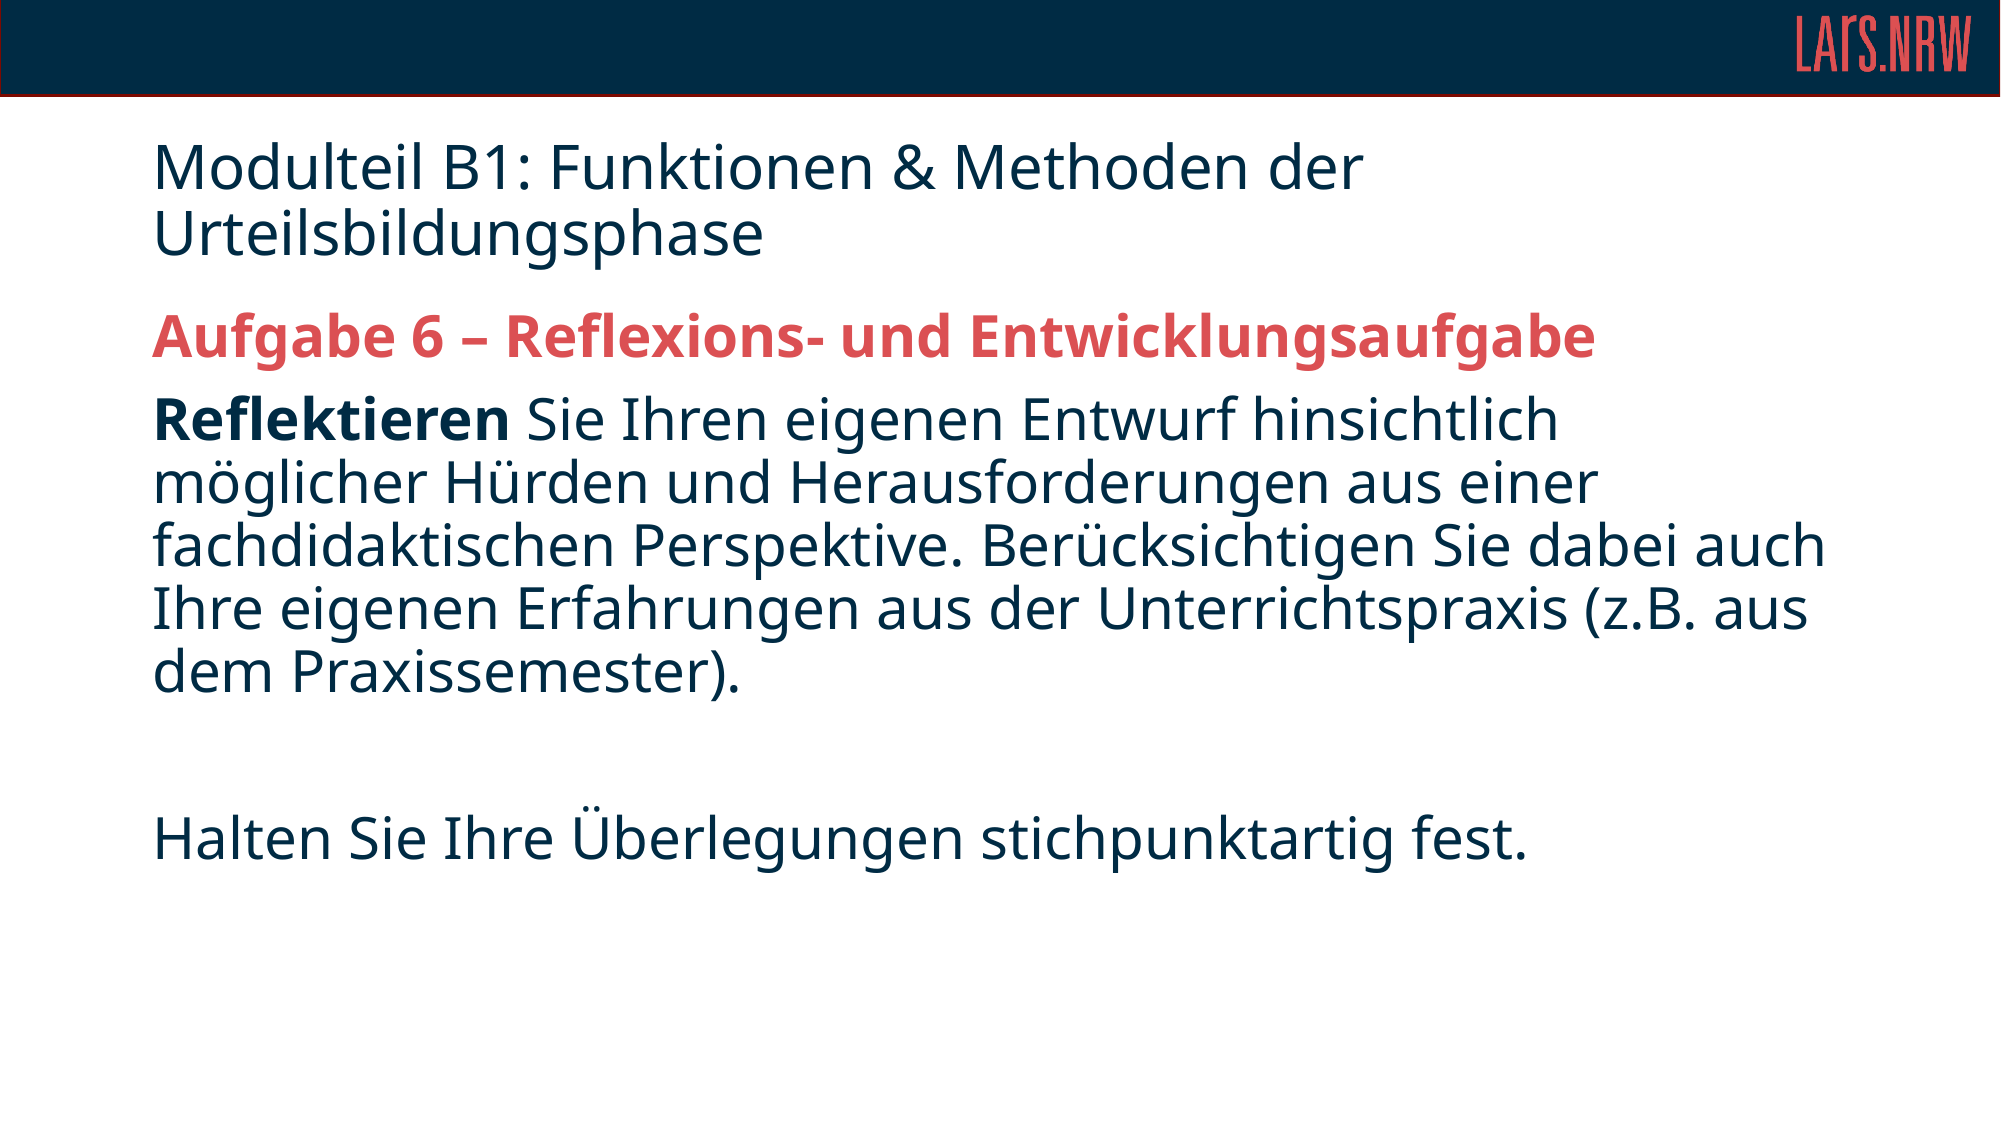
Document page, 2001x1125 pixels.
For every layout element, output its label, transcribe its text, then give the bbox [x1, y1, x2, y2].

list Aufgabe 6 – Reflexions- und Entwicklungsaufgabe Reflektieren Sie Ihren eigenen Entwurf hinsichtlich möglicher Hürden und Herausforderungen aus einer fachdidaktischen Perspektive. Berücksichtigen Sie dabei auch Ihre eigenen Erfahrungen aus der Unterrichtspraxis (z.B. aus dem Praxissemester). Halten Sie Ihre Überlegungen stichpunktartig fest. [137, 299, 1863, 1014]
picture [1779, 3, 1977, 86]
title Modulteil B1: Funktionen & Methoden der Urteilsbildungsphase [137, 128, 1863, 278]
